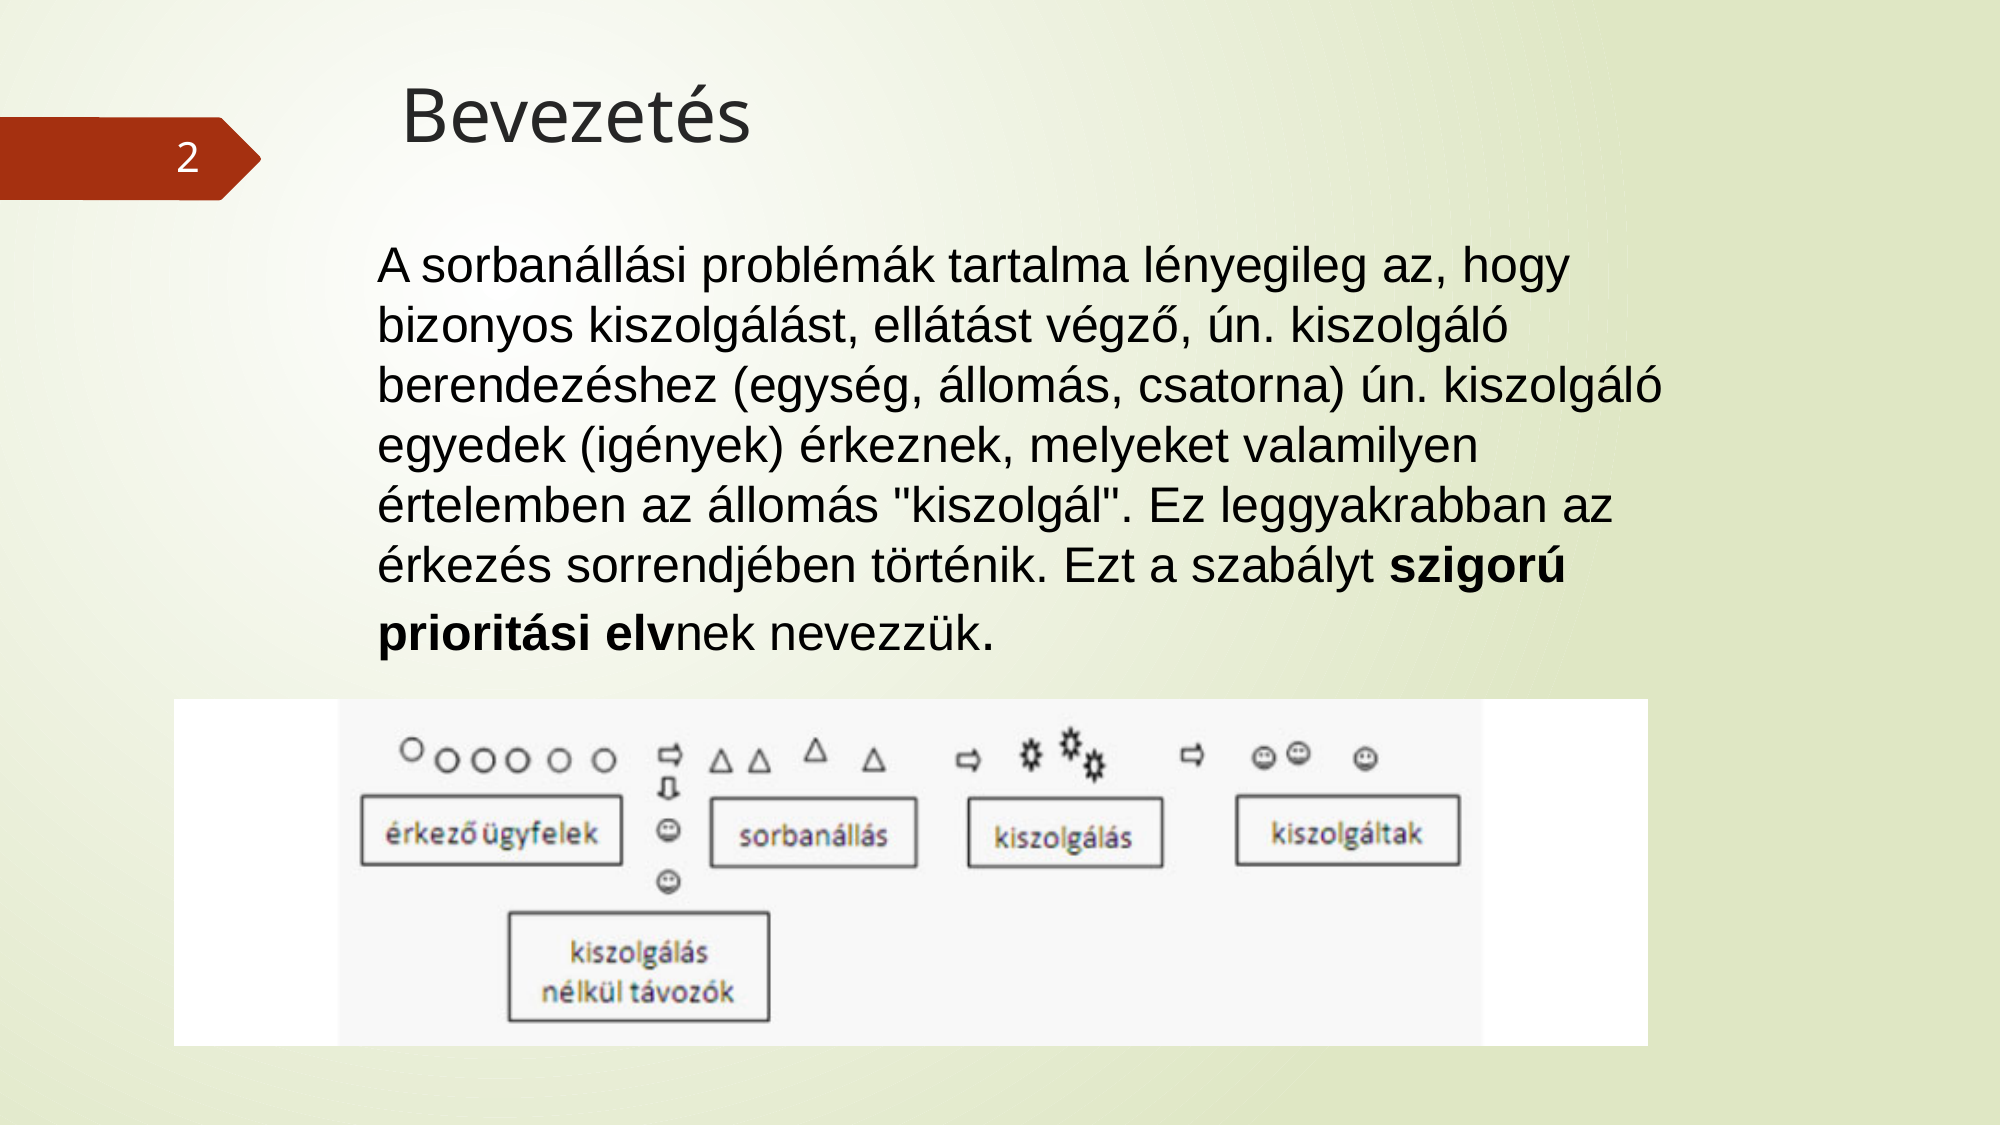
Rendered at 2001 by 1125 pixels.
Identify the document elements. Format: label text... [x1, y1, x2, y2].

picture [174, 698, 1648, 1046]
text_box A sorbanállási problémák tartalma lényegileg az, hogy bizonyos kiszolgálást, ellátást végző, ún. kiszolgáló berendezéshez (egység, állomás, csatorna) ún. kiszolgáló egyedek (igények) érkeznek, melyeket valamilyen értelemben az állomás "kiszolgál". Ez leggyakrabban az érkezés sorrendjében történik. Ezt a szabályt szigorú prioritási elvnek nevezzük. [362, 224, 1750, 670]
title Bevezetés [385, 59, 1725, 200]
slide_number 2 [87, 129, 216, 190]
